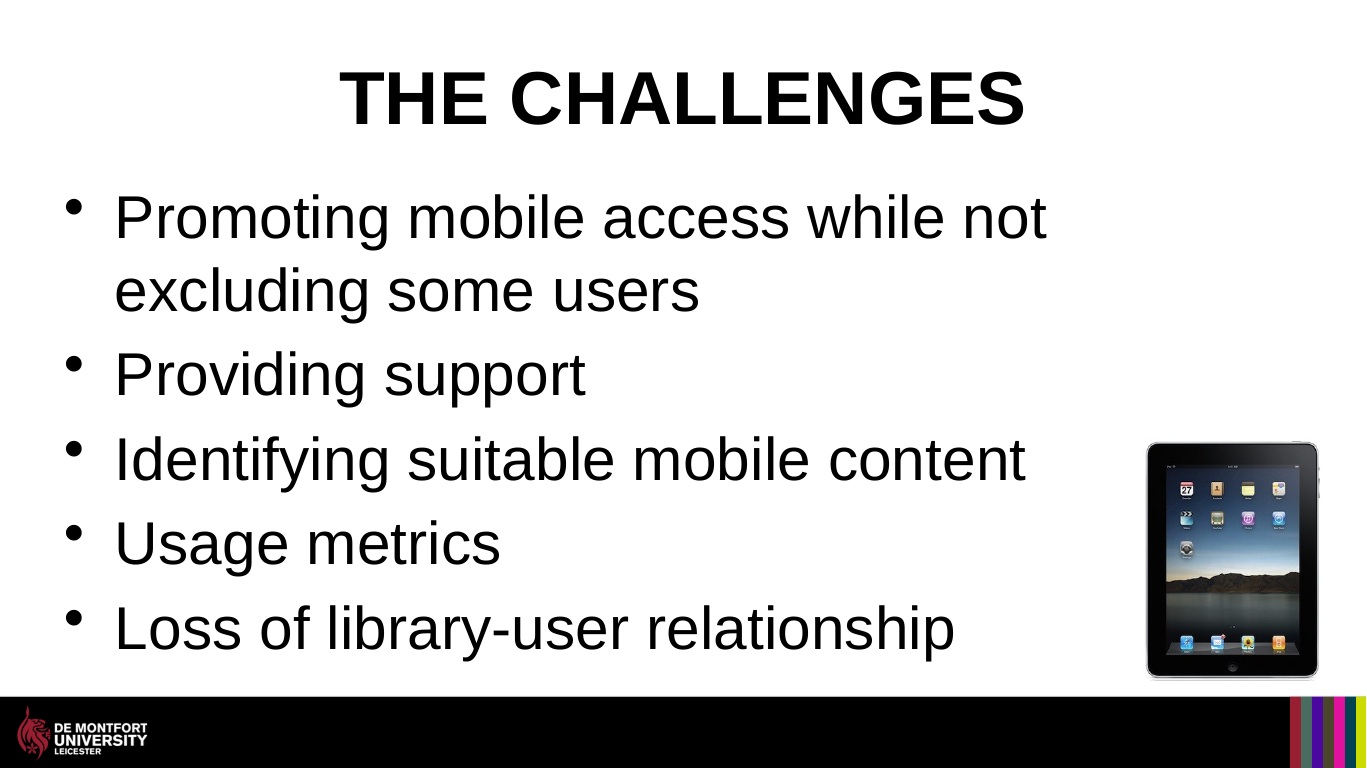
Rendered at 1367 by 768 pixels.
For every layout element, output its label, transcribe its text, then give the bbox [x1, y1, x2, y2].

title The challenges [73, 29, 1293, 160]
picture [0, 0, 1367, 768]
list Promoting mobile access while not excluding some users Providing support Identifying suitable mobile content Usage metrics Loss of library-user relationship [49, 170, 1264, 683]
